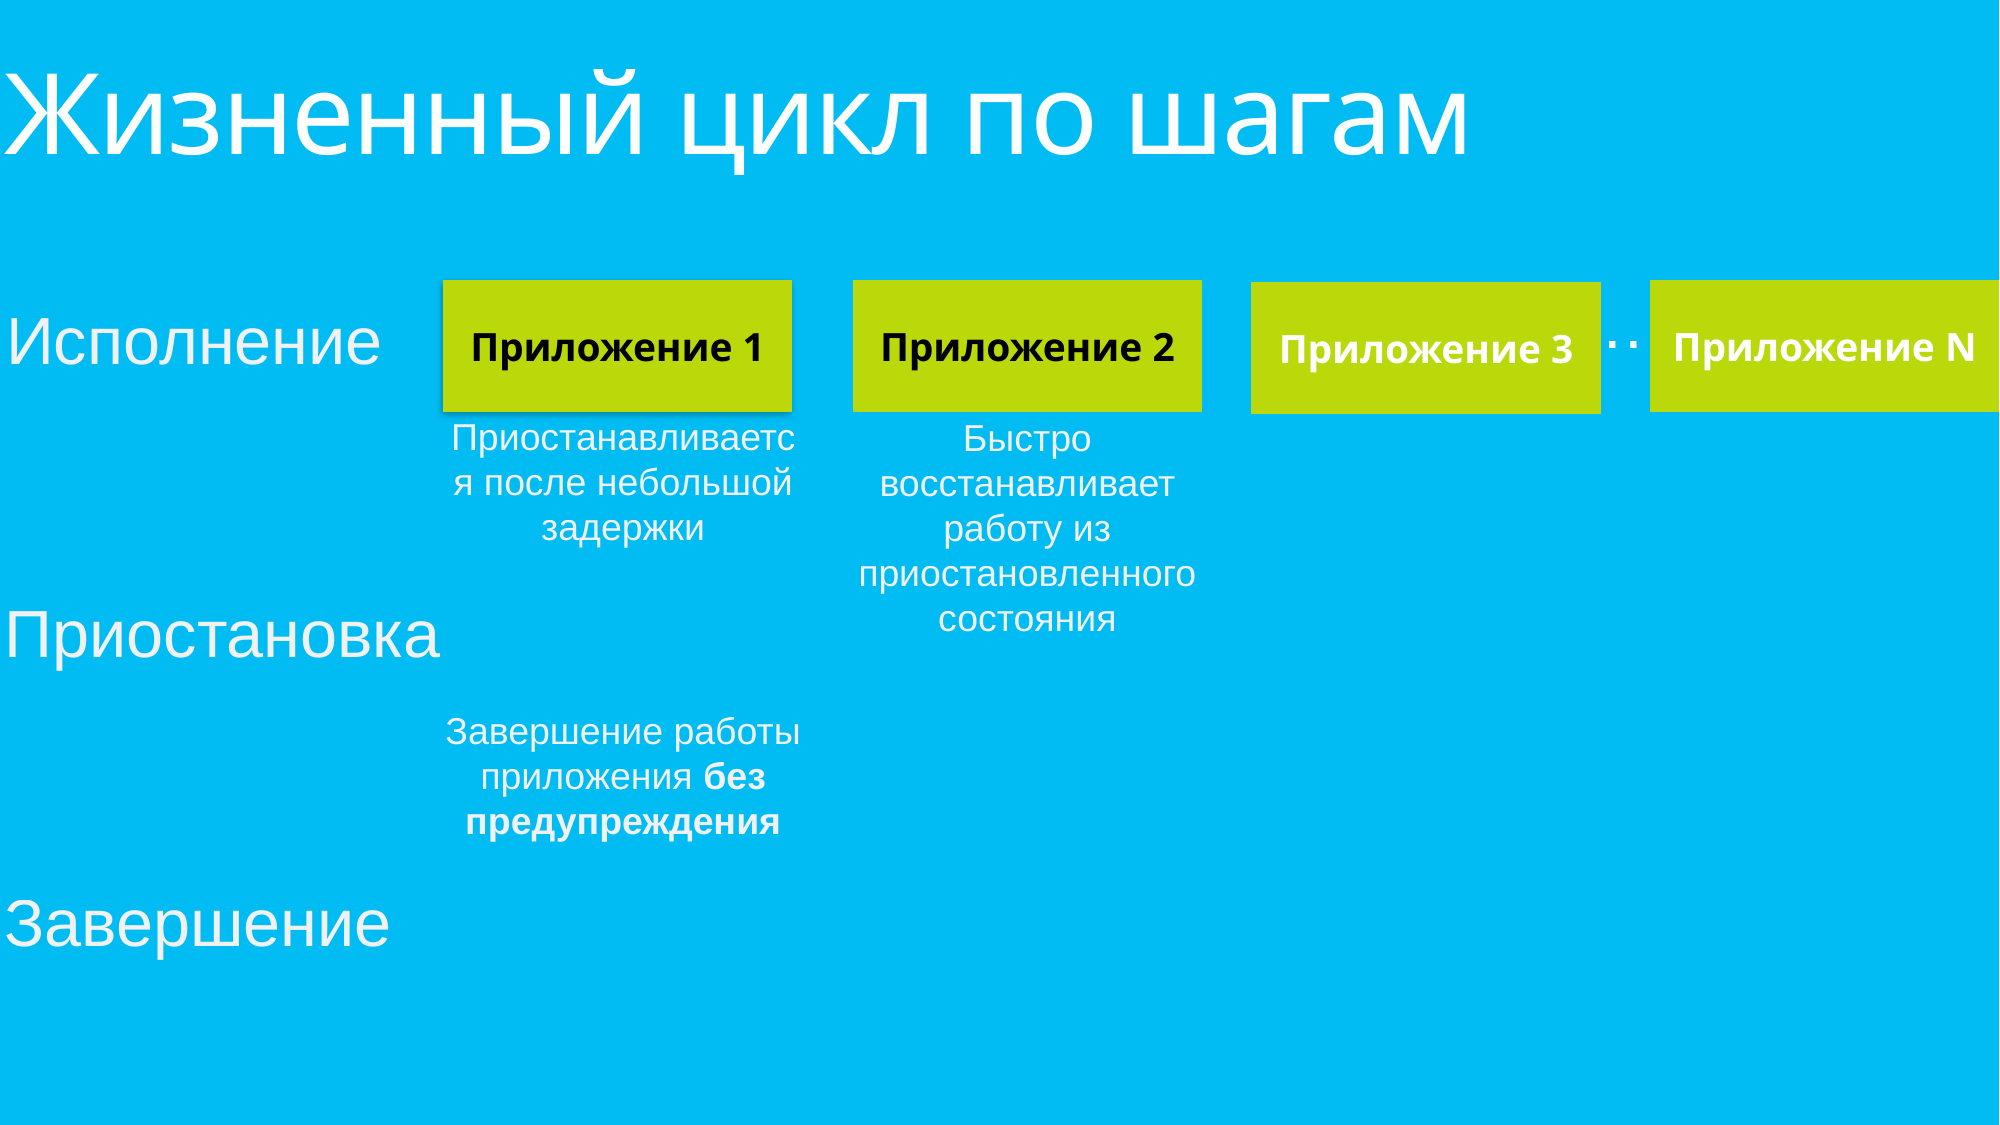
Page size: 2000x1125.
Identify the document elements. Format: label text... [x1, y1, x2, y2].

title Жизненный цикл по шагам [4, 57, 1805, 180]
text_box Приостановка [4, 591, 442, 672]
text_box Приложение 1 [442, 279, 793, 413]
text_box … [1603, 281, 1648, 362]
text_box Завершение [4, 880, 393, 961]
text_box Быстро восстанавливает работу из приостановленного состояния [852, 413, 1202, 639]
text_box Исполнение [6, 297, 384, 378]
text_box Приостанавливается после небольшой задержки [443, 413, 804, 549]
text_box Завершение работы приложения без предупреждения [443, 707, 804, 843]
text_box Приложение 3 [1249, 280, 1603, 416]
text_box Приложение N [1648, 278, 2000, 414]
text_box Приложение 2 [851, 278, 1204, 414]
